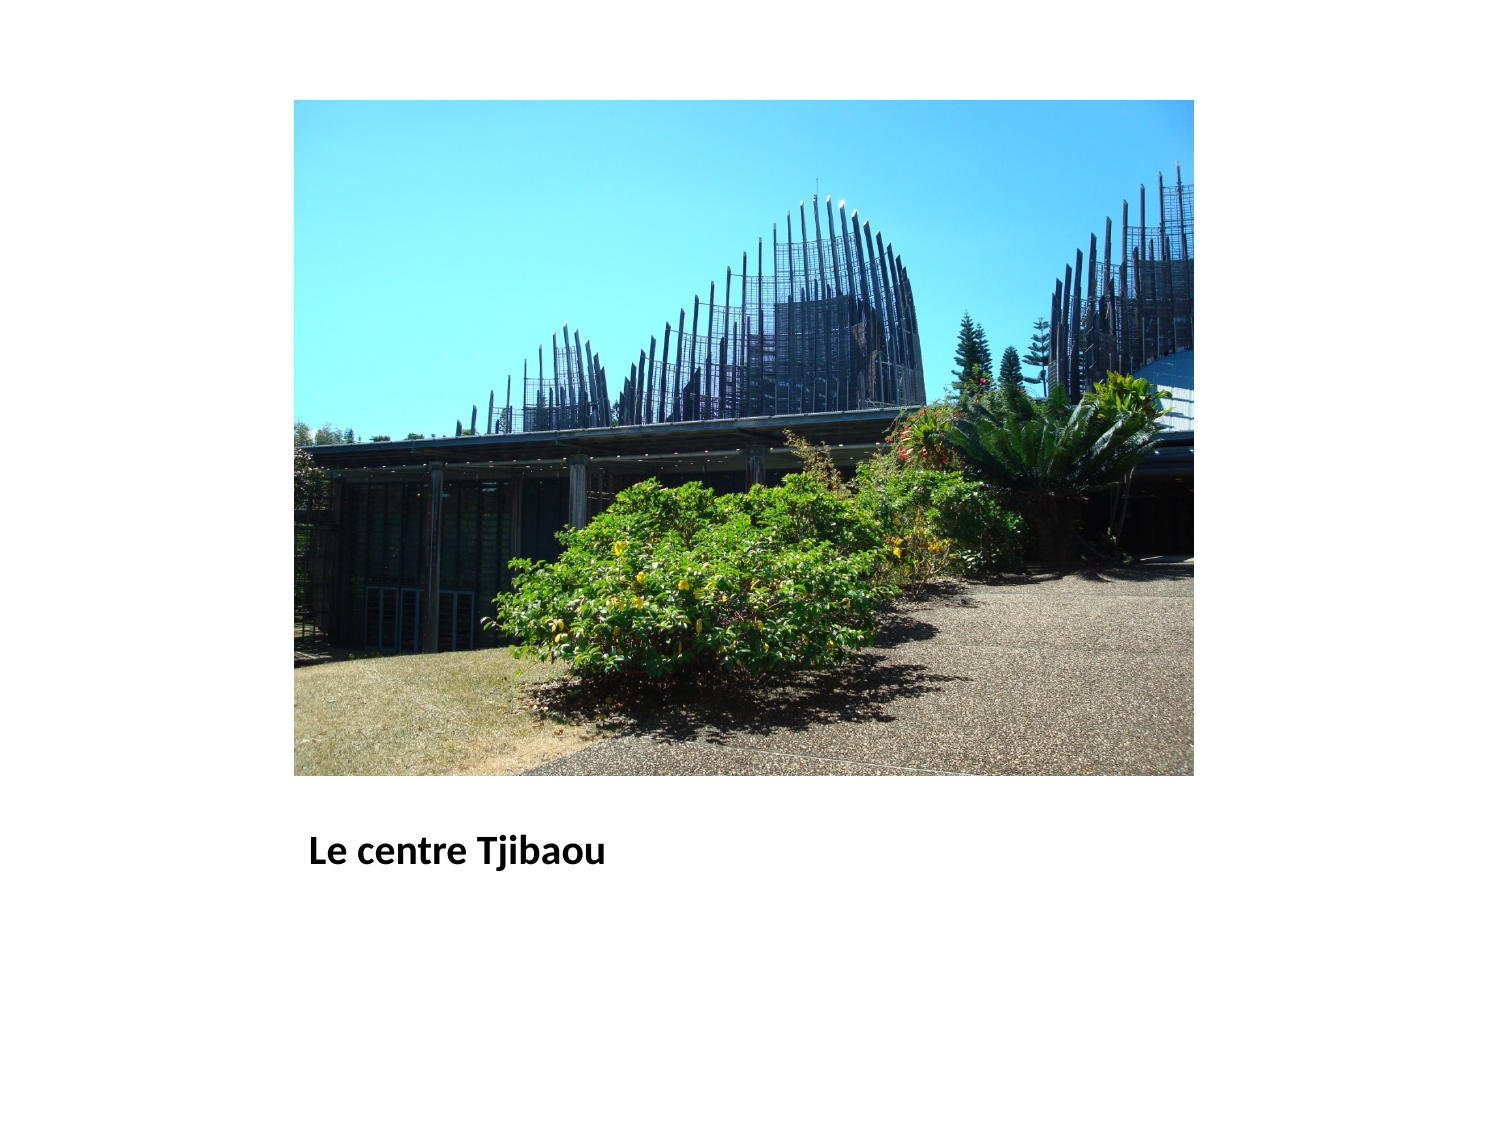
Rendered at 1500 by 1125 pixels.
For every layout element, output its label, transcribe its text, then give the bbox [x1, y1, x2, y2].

picture [293, 100, 1195, 776]
title Le centre Tjibaou [294, 787, 1194, 881]
